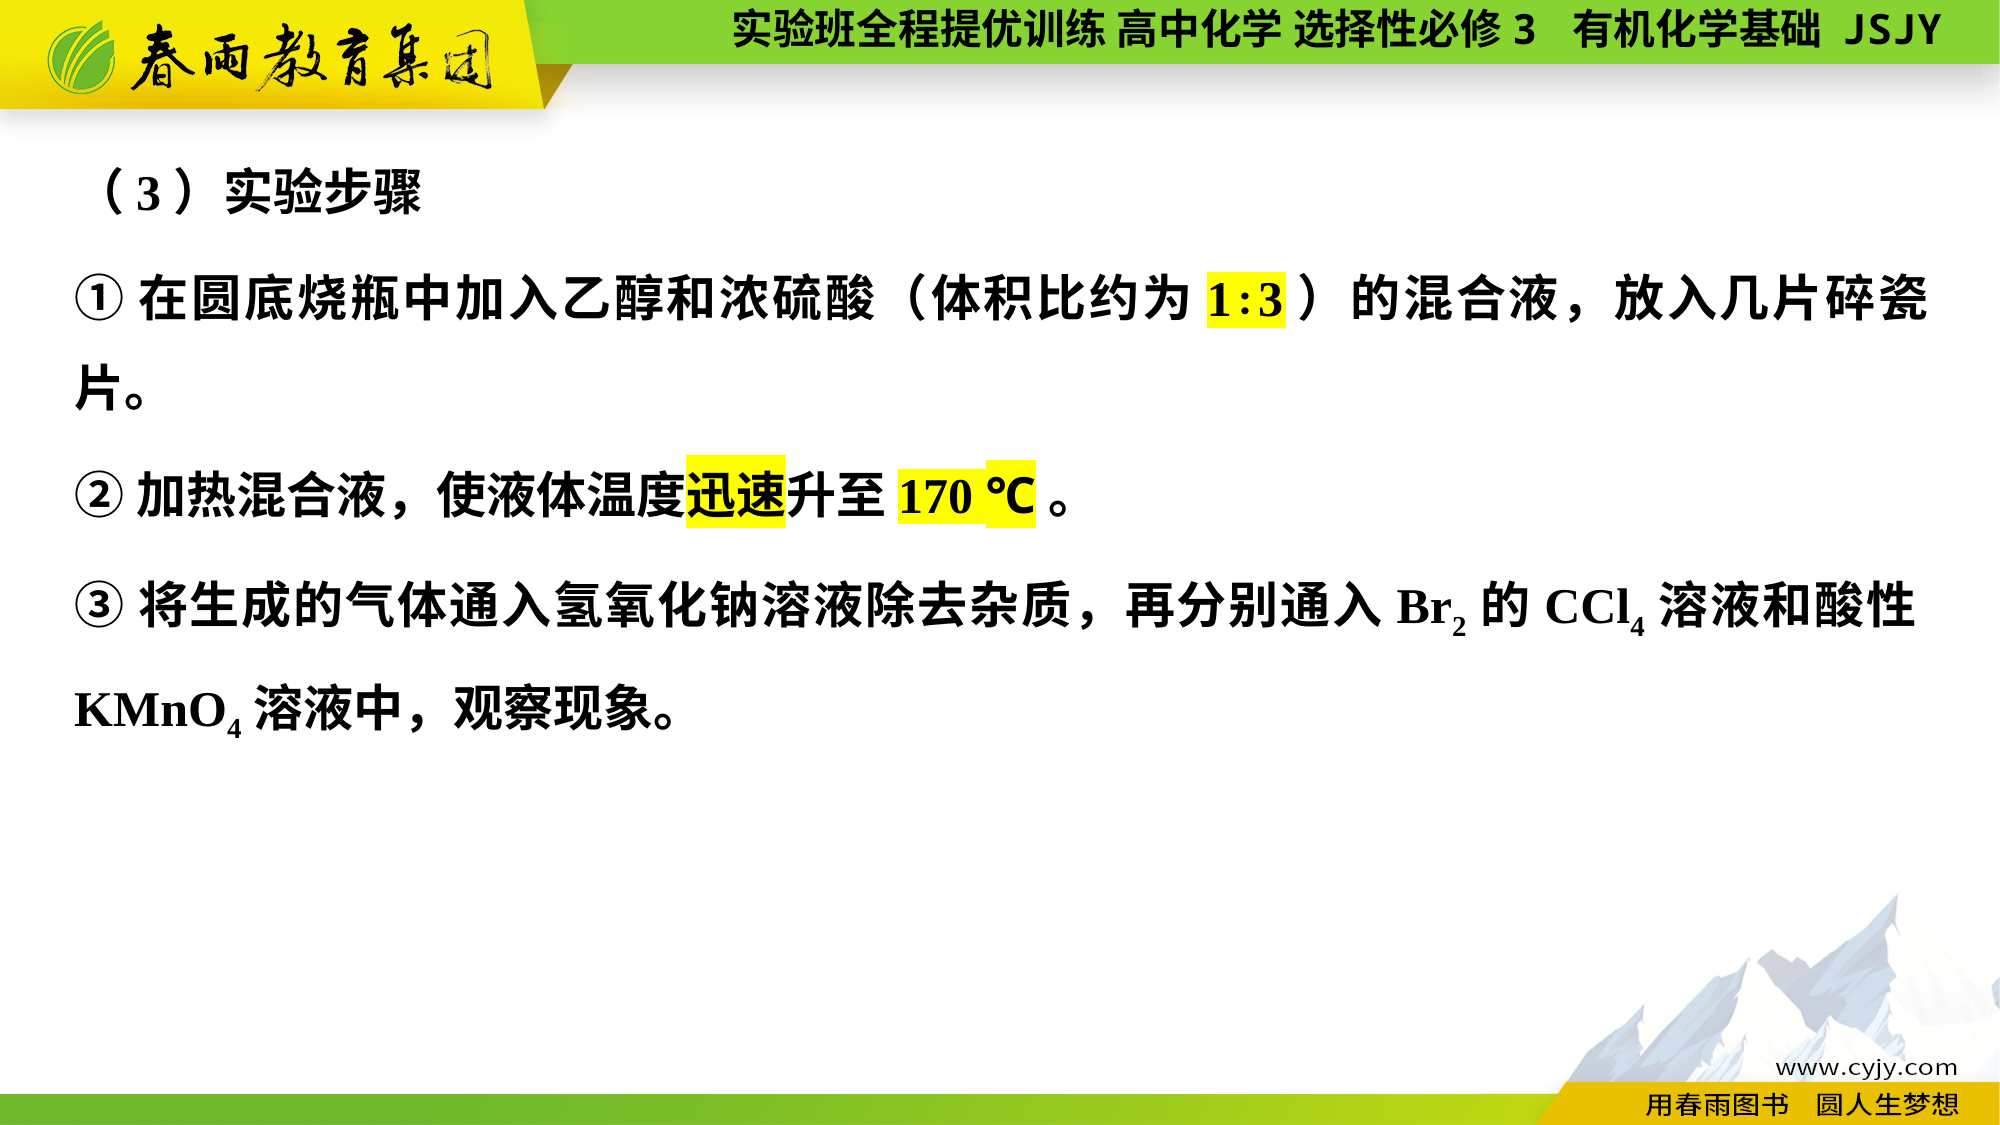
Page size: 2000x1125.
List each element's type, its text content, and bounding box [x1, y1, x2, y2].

list （3）实验步骤 ①在圆底烧瓶中加入乙醇和浓硫酸（体积比约为1∶3）的混合液，放入几片碎瓷片。 ②加热混合液，使液体温度迅速升至170 ℃。 ③将生成的气体通入氢氧化钠溶液除去杂质，再分别通入Br2的CCl4溶液和酸性KMnO4溶液中，观察现象。 [59, 122, 1944, 734]
picture [0, 0, 2000, 1125]
